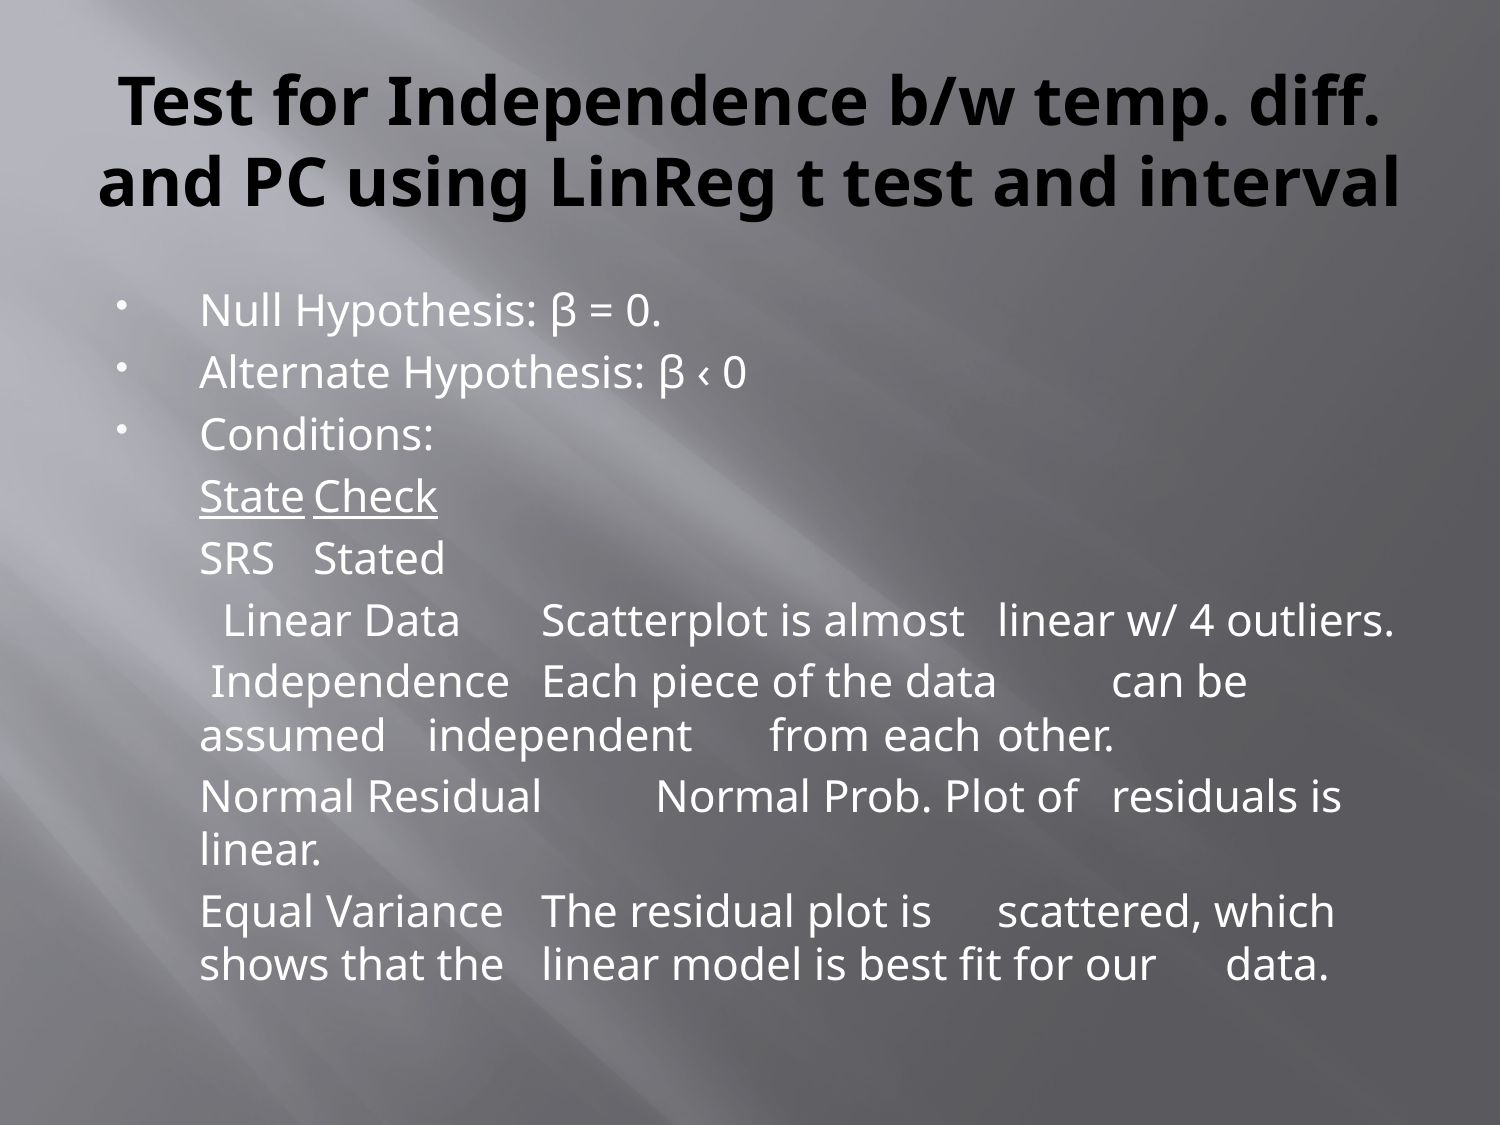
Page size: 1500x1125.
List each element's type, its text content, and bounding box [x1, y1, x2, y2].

list Null Hypothesis: β = 0. Alternate Hypothesis: β ‹ 0 Conditions: State Check SRS Stated Linear Data Scatterplot is almost linear w/ 4 outliers. Independence Each piece of the data can be assumed independent from each other. Normal Residual Normal Prob. Plot of residuals is linear. Equal Variance The residual plot is scattered, which shows that the linear model is best fit for our data. [75, 275, 1425, 1048]
title Test for Independence b/w temp. diff. and PC using LinReg t test and interval [75, 45, 1425, 233]
